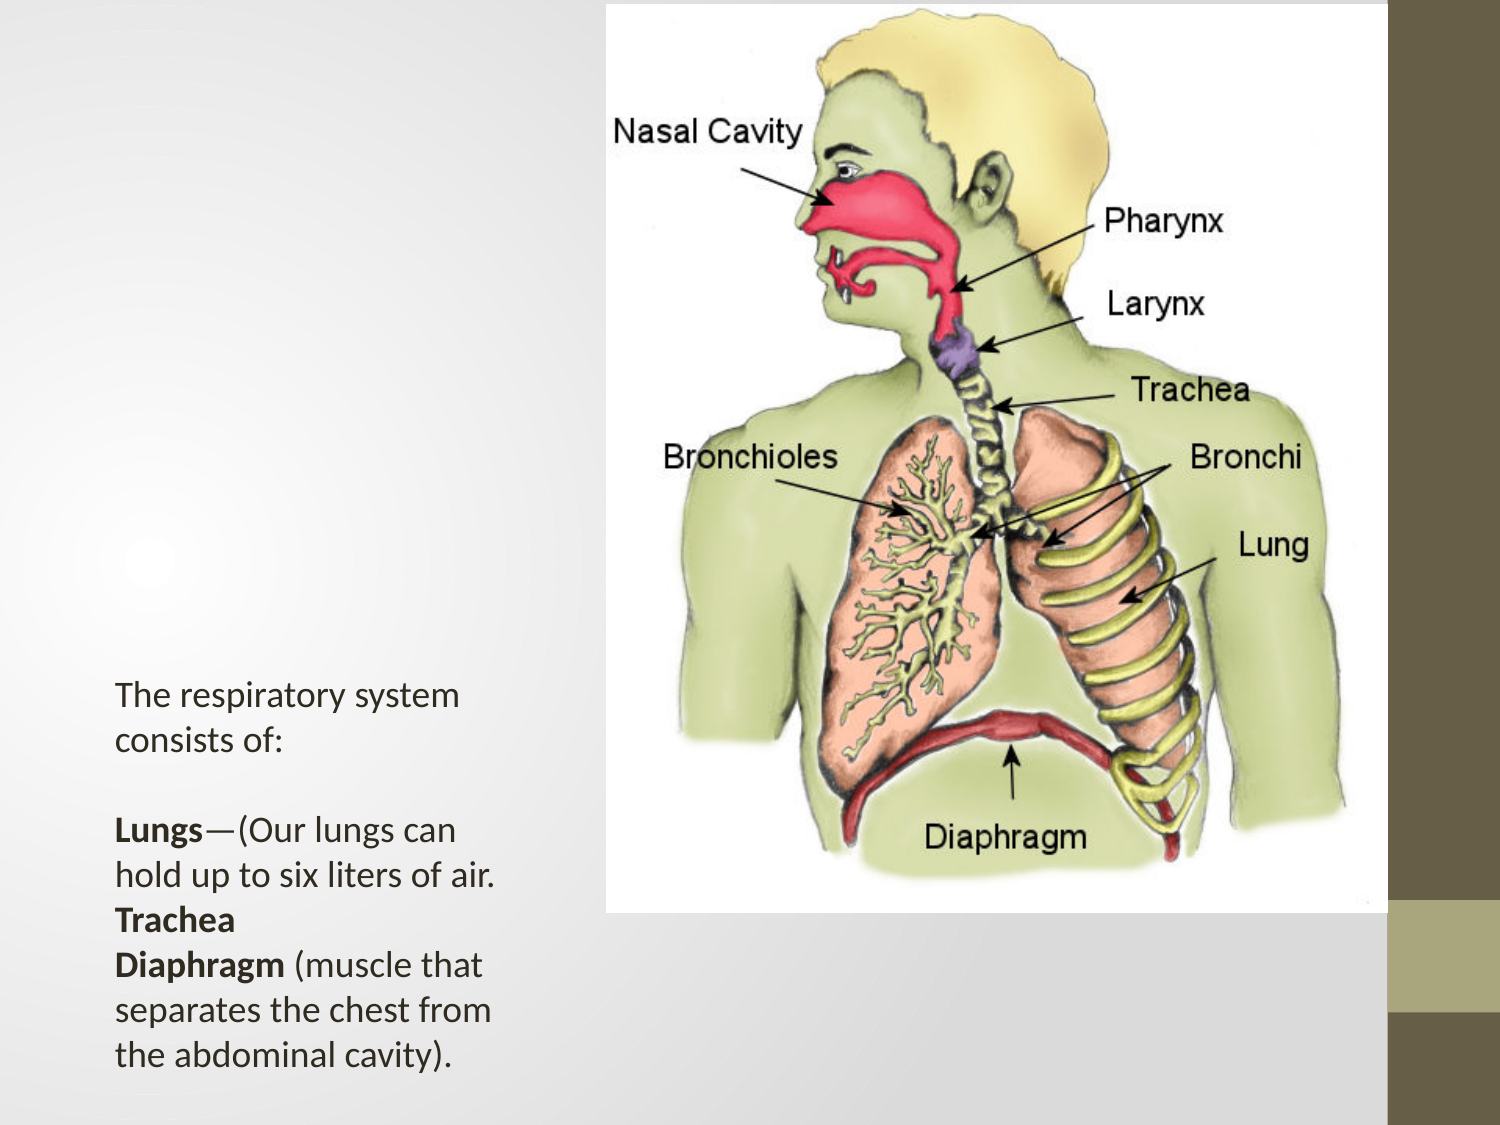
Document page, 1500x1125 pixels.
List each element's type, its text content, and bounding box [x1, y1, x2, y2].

text_box The respiratory system consists of: Lungs—(Our lungs can hold up to six liters of air. Trachea Diaphragm (muscle that separates the chest from the abdominal cavity). [99, 662, 525, 1083]
picture [605, 4, 1388, 913]
